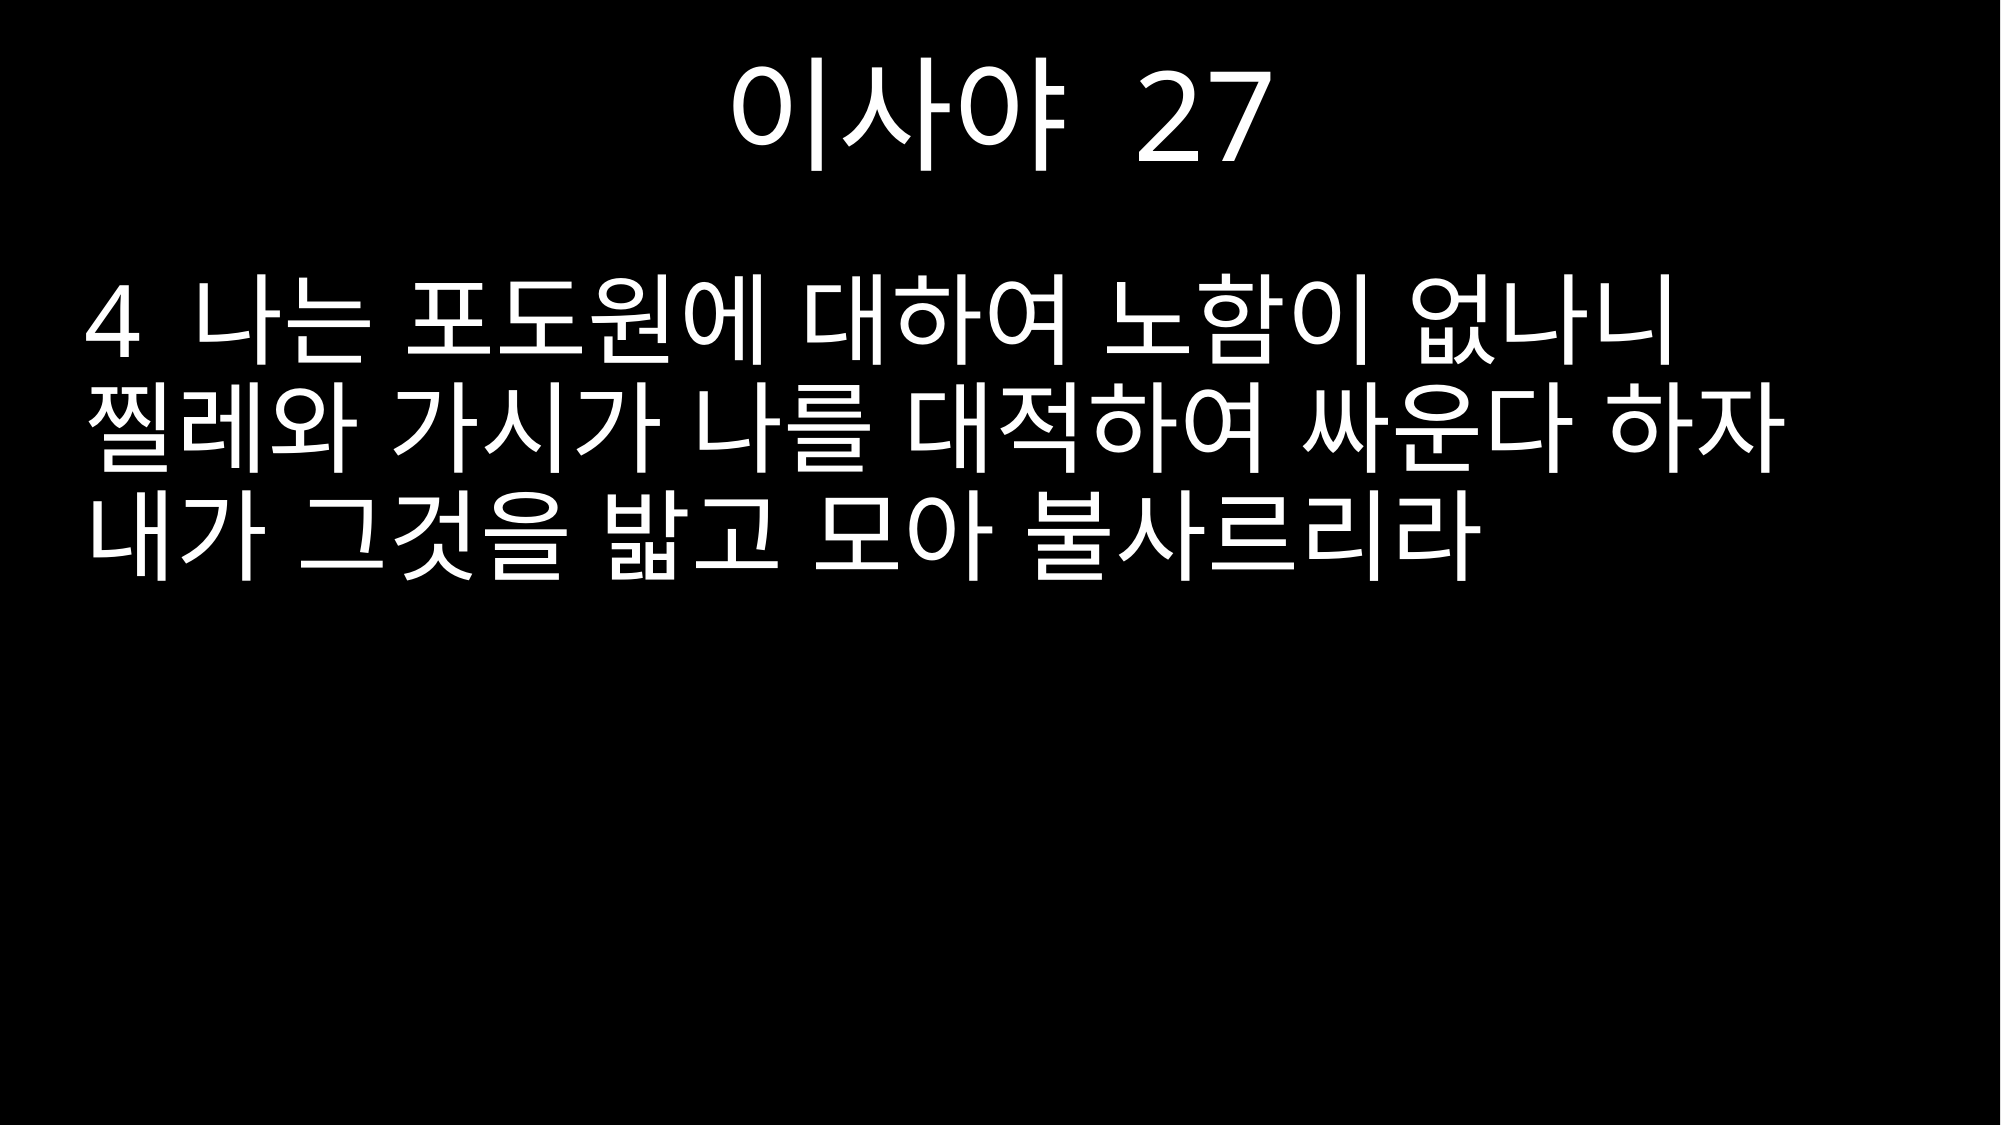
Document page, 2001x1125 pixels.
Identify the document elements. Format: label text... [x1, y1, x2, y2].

list 4 나는 포도원에 대하여 노함이 없나니 찔레와 가시가 나를 대적하여 싸운다 하자 내가 그것을 밟고 모아 불사르리라 [69, 263, 1953, 423]
footer 이사야 27 [0, 32, 2000, 192]
picture [0, 0, 2001, 1125]
